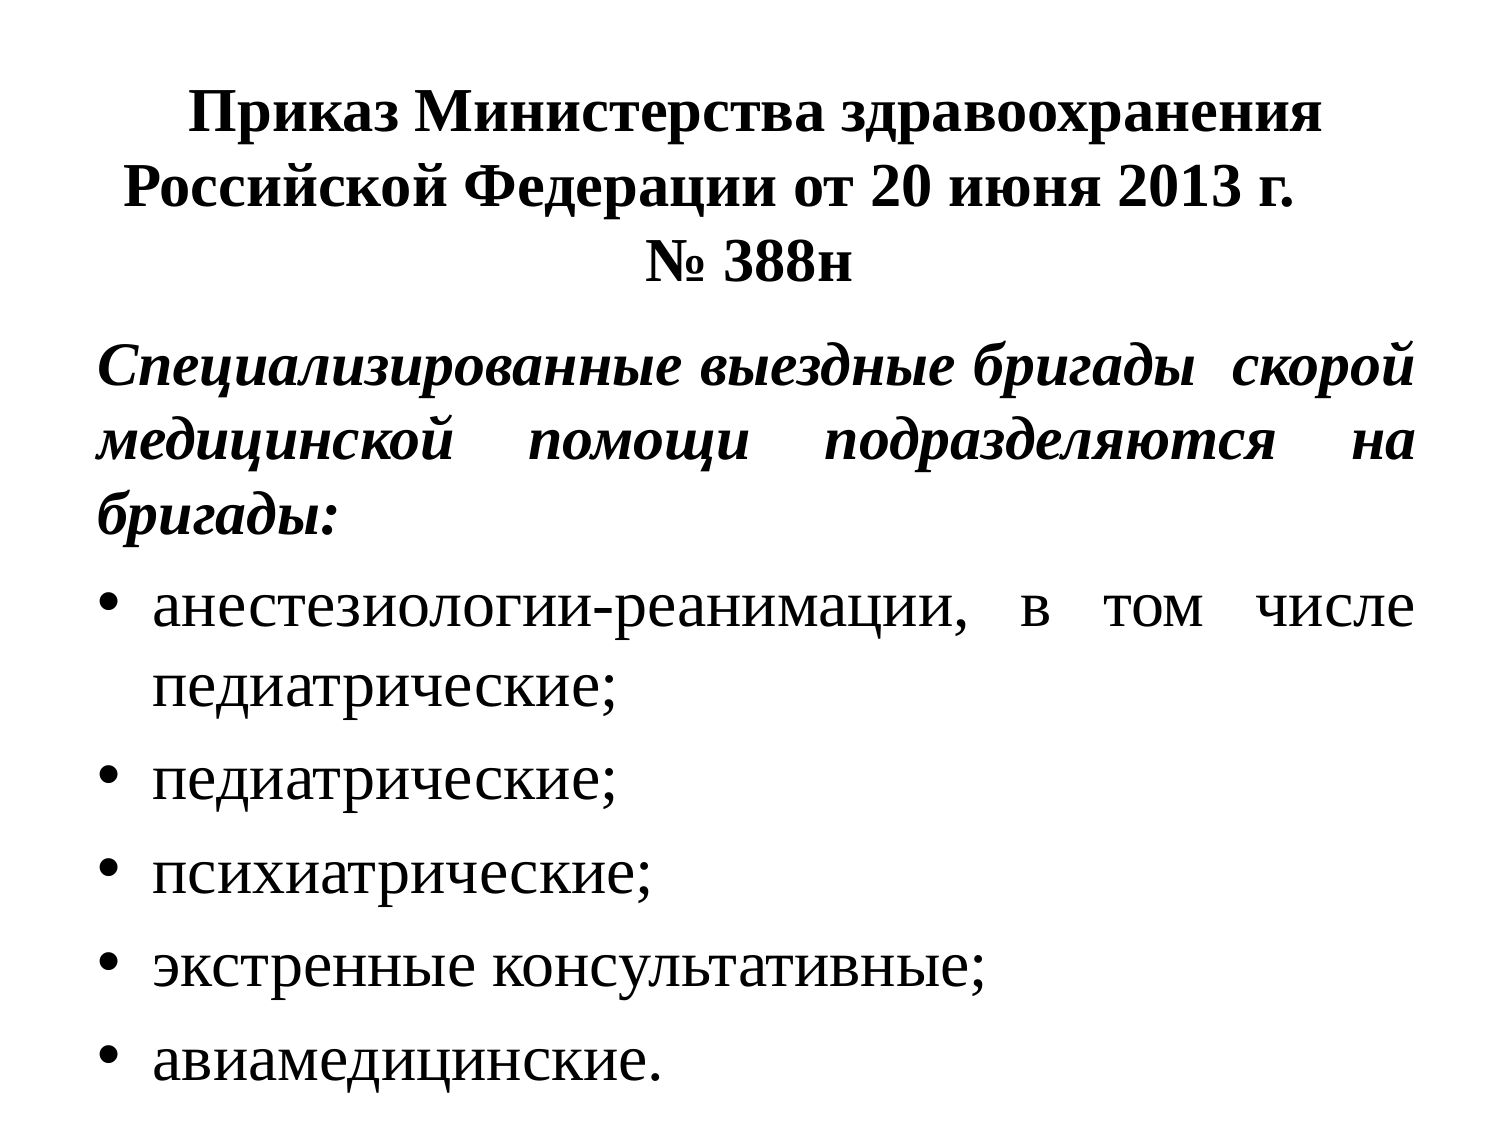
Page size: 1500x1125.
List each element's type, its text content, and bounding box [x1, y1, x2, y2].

list Специализированные выездные бригады скорой медицинской помощи подразделяются на бригады: анестезиологии-реанимации, в том числе педиатрические; педиатрические; психиатрические; экстренные консультативные; авиамедицинские. [82, 316, 1432, 1108]
title Приказ Министерства здравоохранения Российской Федерации от 20 июня 2013 г. № 388н [82, 46, 1432, 316]
